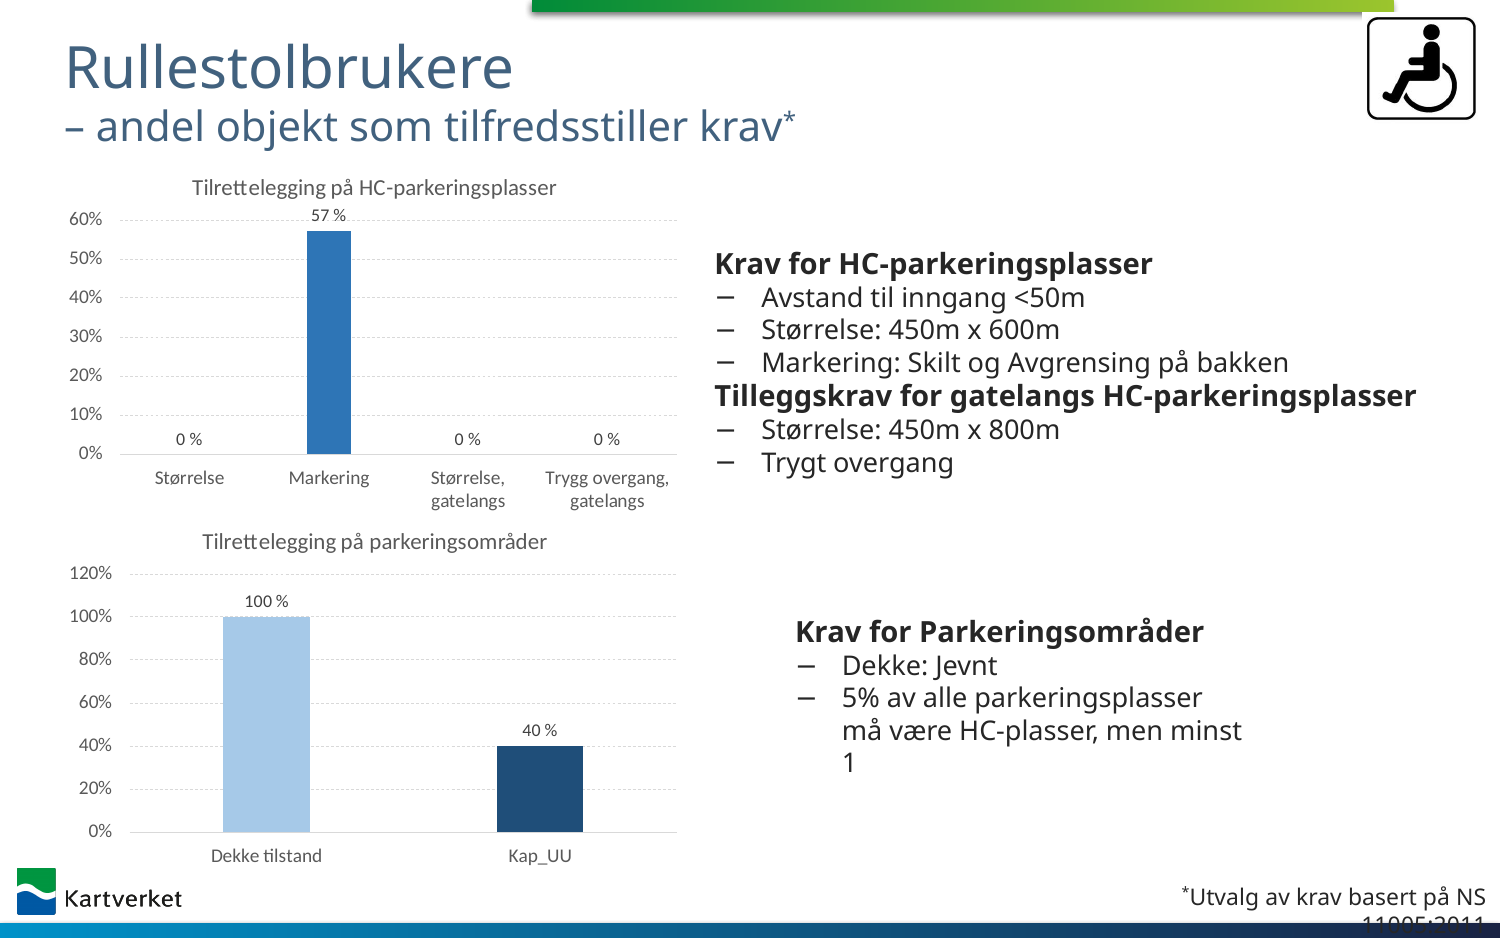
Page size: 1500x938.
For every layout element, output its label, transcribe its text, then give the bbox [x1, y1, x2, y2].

text_box *Utvalg av krav basert på NS 11005:2011 [1068, 873, 1500, 938]
picture [62, 520, 688, 874]
picture [62, 166, 688, 519]
text_box Krav for Parkeringsområder Dekke: Jevnt 5% av alle parkeringsplasser må være HC-plasser, men minst 1 [780, 605, 1261, 786]
picture [1362, 12, 1481, 126]
text_box Rullestolbrukere – andel objekt som tilfredsstiller krav* [49, 25, 1431, 158]
text_box Krav for HC-parkeringsplasser Avstand til inngang <50m Størrelse: 450m x 600m Markering: Skilt og Avgrensing på bakken Tilleggskrav for gatelangs HC-parkeringsplasser Størrelse: 450m x 800m Trygt overgang [699, 237, 1433, 485]
